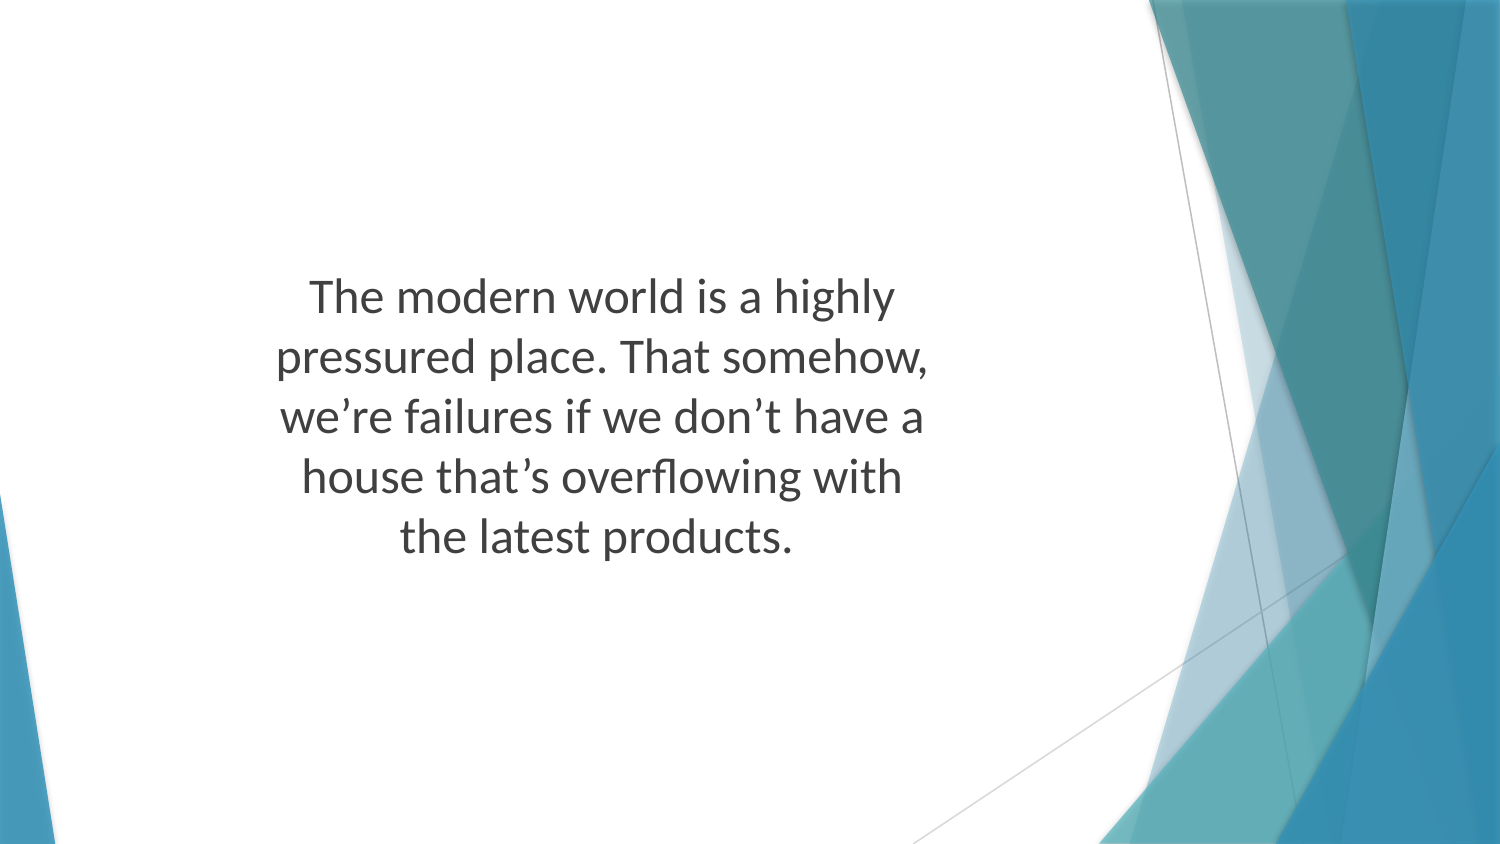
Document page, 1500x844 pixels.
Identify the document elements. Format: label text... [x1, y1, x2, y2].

list The modern world is a highly pressured place. That somehow, we’re failures if we don’t have a house that’s overflowing with the latest products. [253, 256, 951, 599]
